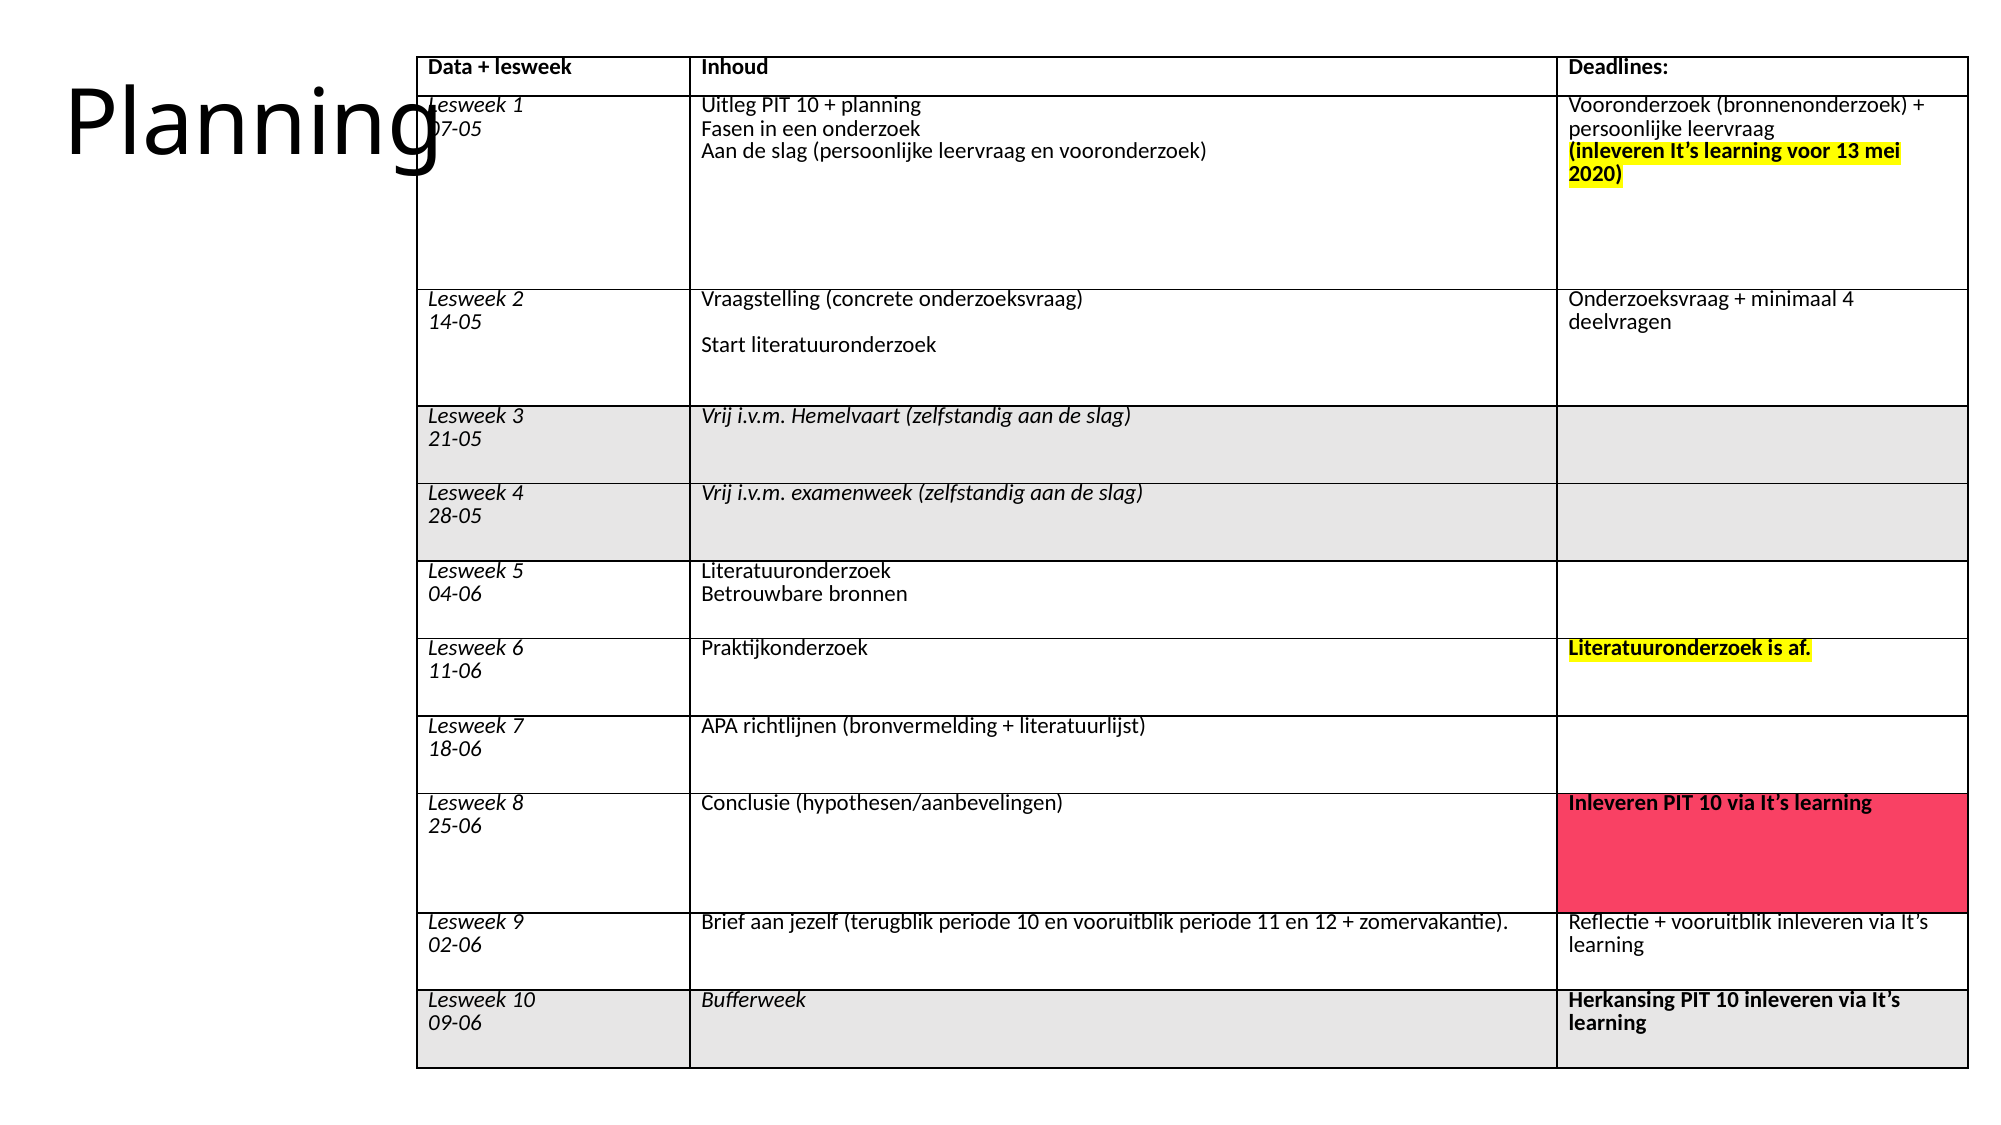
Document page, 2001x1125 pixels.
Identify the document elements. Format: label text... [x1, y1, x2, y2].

table_header Deadlines: [1558, 58, 1967, 95]
table_cell Bufferweek [691, 991, 1556, 1067]
table_cell [1558, 717, 1967, 793]
table_cell Literatuuronderzoek Betrouwbare bronnen [691, 562, 1556, 638]
table_cell [1558, 407, 1967, 483]
table_cell [1558, 562, 1967, 638]
table_cell Lesweek 2 14-05 [418, 290, 689, 405]
table_cell Vooronderzoek (bronnenonderzoek) + persoonlijke leervraag (inleveren It’s learning voor 13 mei 2020) [1558, 97, 1967, 289]
table_cell Vrij i.v.m. Hemelvaart (zelfstandig aan de slag) [691, 407, 1556, 483]
table_cell Inleveren PIT 10 via It’s learning [1558, 794, 1967, 912]
table_header Inhoud [691, 58, 1556, 95]
table_cell Literatuuronderzoek is af. [1558, 639, 1967, 715]
table_cell Lesweek 5 04-06 [418, 562, 689, 638]
table_cell Onderzoeksvraag + minimaal 4 deelvragen [1558, 290, 1967, 405]
table_cell Lesweek 4 28-05 [418, 484, 689, 560]
table_cell Reflectie + vooruitblik inleveren via It’s learning [1558, 914, 1967, 989]
table_cell Lesweek 10 09-06 [418, 991, 689, 1067]
table_cell Lesweek 6 11-06 [418, 639, 689, 715]
table_cell Brief aan jezelf (terugblik periode 10 en vooruitblik periode 11 en 12 + zomervakantie). [691, 914, 1556, 989]
table_cell [1558, 484, 1967, 560]
table_header Data + lesweek [418, 58, 689, 95]
table_cell Lesweek 9 02-06 [418, 914, 689, 989]
table_cell Herkansing PIT 10 inleveren via It’s learning [1558, 991, 1967, 1067]
table_cell Conclusie (hypothesen/aanbevelingen) [691, 794, 1556, 912]
table_cell Lesweek 3 21-05 [418, 407, 689, 483]
table_cell APA richtlijnen (bronvermelding + literatuurlijst) [691, 717, 1556, 793]
table_cell Lesweek 8 25-06 [418, 794, 689, 912]
table_cell Praktijkonderzoek [691, 639, 1556, 715]
table_cell Vrij i.v.m. examenweek (zelfstandig aan de slag) [691, 484, 1556, 560]
table_cell Uitleg PIT 10 + planning Fasen in een onderzoek Aan de slag (persoonlijke leervraag en vooronderzoek) [691, 97, 1556, 289]
table_cell Vraagstelling (concrete onderzoeksvraag) Start literatuuronderzoek [691, 290, 1556, 405]
title Planning [48, 16, 1774, 234]
table_cell Lesweek 1 07-05 [418, 97, 689, 289]
table_cell Lesweek 7 18-06 [418, 717, 689, 793]
